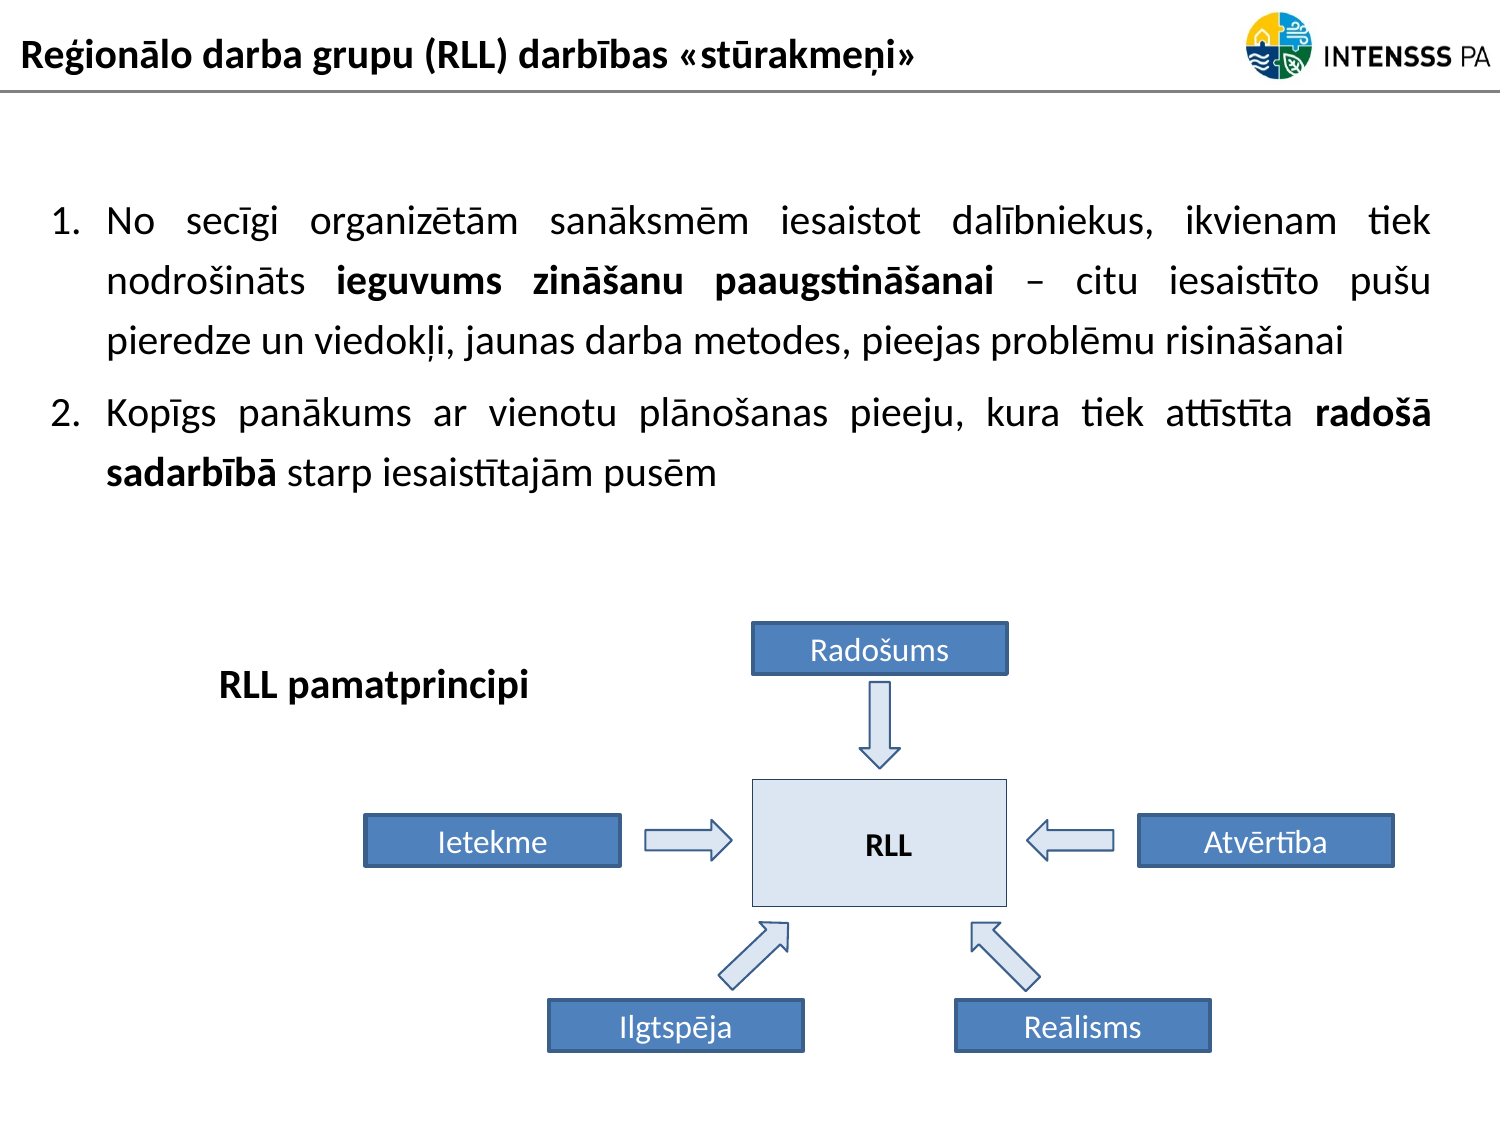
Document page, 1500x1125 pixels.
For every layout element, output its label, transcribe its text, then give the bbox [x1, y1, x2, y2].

text_box RLL pamatprincipi [159, 639, 360, 715]
picture [1239, 7, 1495, 85]
text_box No secīgi organizētām sanāksmēm iesaistot dalībniekus, ikvienam tiek nodrošināts ieguvums zināšanu paaugstināšanai – citu iesaistīto pušu pieredze un viedokļi, jaunas darba metodes, pieejas problēmu risināšanai Kopīgs panākums ar vienotu plānošanas pieeju, kura tiek attīstīta radošā sadarbībā starp iesaistītajām pusēm [17, 175, 1447, 503]
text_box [365, 622, 1394, 1051]
text_box Reģionālo darba grupu (RLL) darbības «stūrakmeņi» [5, 19, 998, 84]
